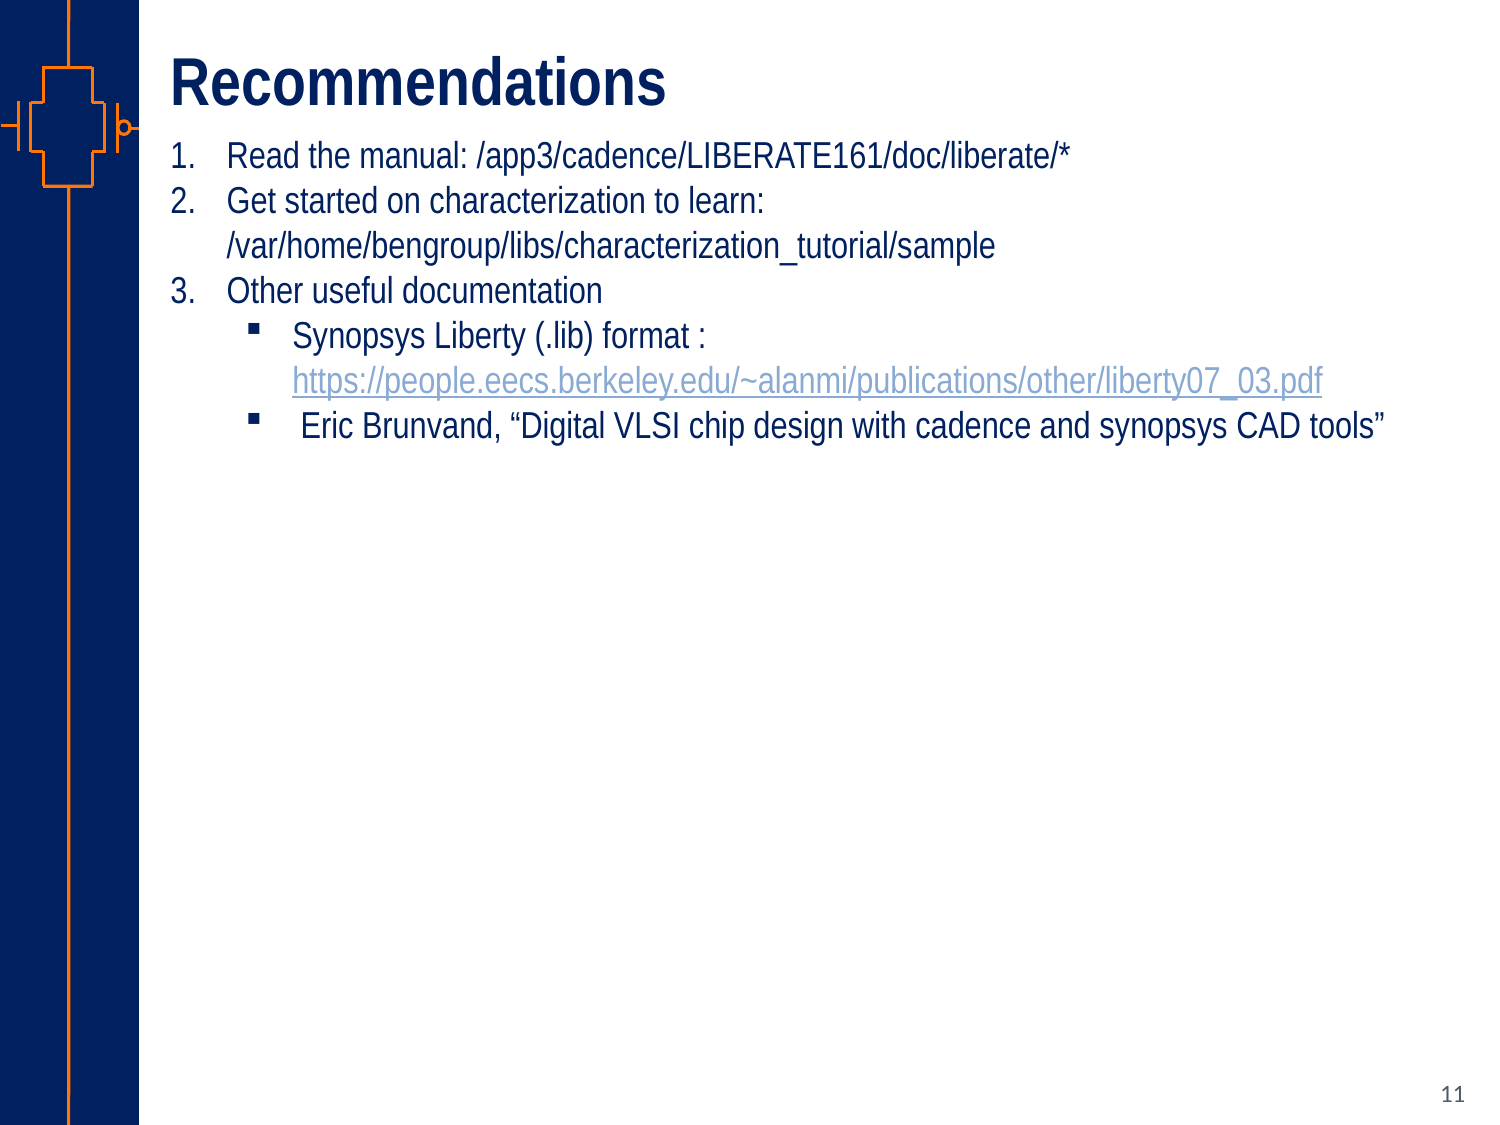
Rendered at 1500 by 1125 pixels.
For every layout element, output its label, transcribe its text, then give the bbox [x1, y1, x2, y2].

slide_number 11 [1425, 1062, 1488, 1123]
text_box Read the manual: /app3/cadence/LIBERATE161/doc/liberate/* Get started on characterization to learn: /var/home/bengroup/libs/characterization_tutorial/sample Other useful documentation Synopsys Liberty (.lib) format : https://people.eecs.berkeley.edu/~alanmi/publications/other/liberty07_03.pdf Eric Brunvand, “Digital VLSI chip design with cadence and synopsys CAD tools” [155, 123, 1468, 454]
text_box Recommendations [155, 29, 1488, 127]
